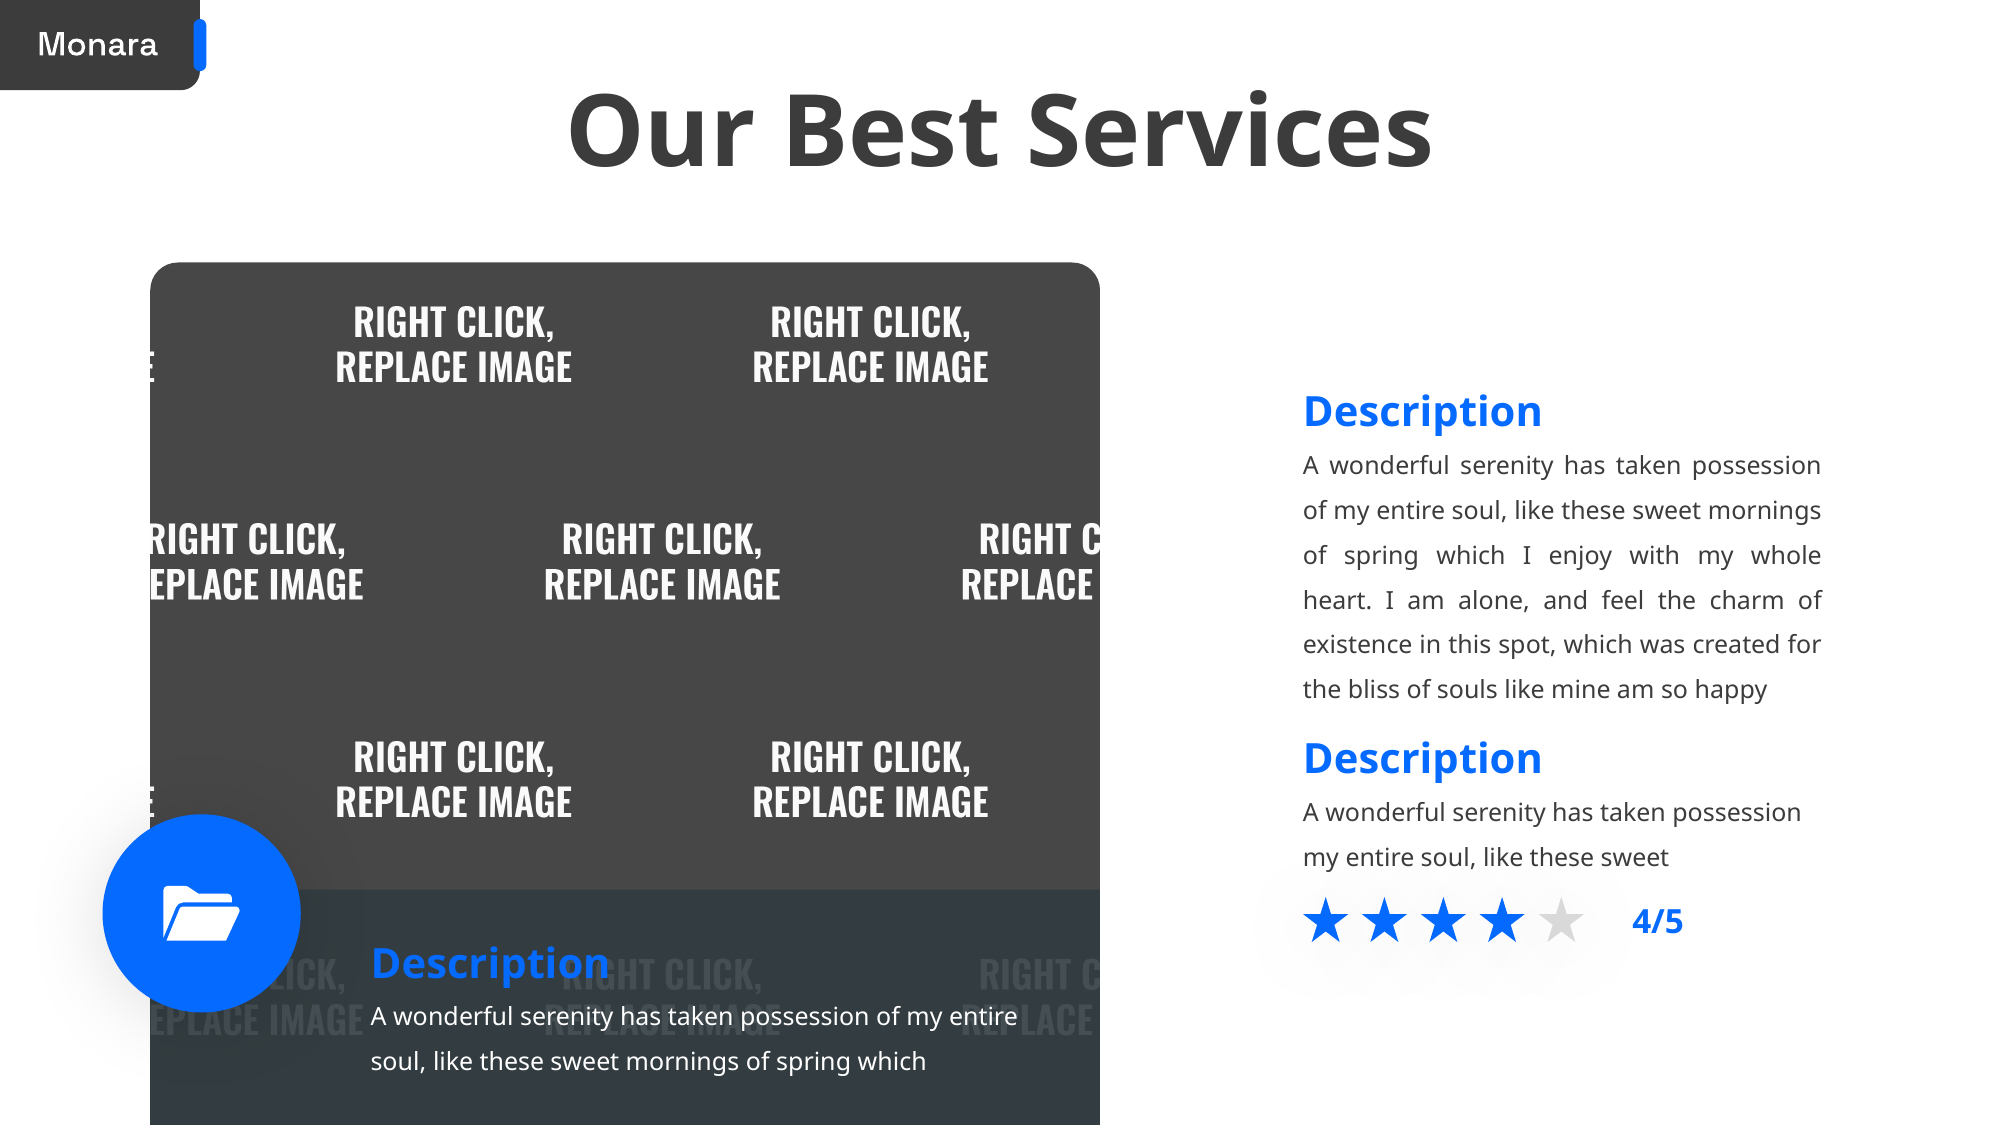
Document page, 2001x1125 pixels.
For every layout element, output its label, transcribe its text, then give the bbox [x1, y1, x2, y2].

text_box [1303, 896, 1584, 943]
text_box Description [1288, 377, 1618, 443]
text_box 4/5 [1617, 892, 1735, 947]
text_box [200, 17, 208, 73]
text_box [101, 827, 150, 1000]
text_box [0, 0, 200, 91]
picture [150, 262, 1100, 1125]
title Our Best Services [405, 58, 1595, 195]
text_box A wonderful serenity has taken possession my entire soul, like these sweet [1288, 774, 1851, 879]
text_box Description [1288, 724, 1618, 790]
text_box A wonderful serenity has taken possession of my entire soul, like these sweet mornings of spring which I enjoy with my whole heart. I am alone, and feel the charm of existence in this spot, which was created for the bliss of souls like mine am so happy [1288, 427, 1838, 712]
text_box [163, 885, 240, 941]
